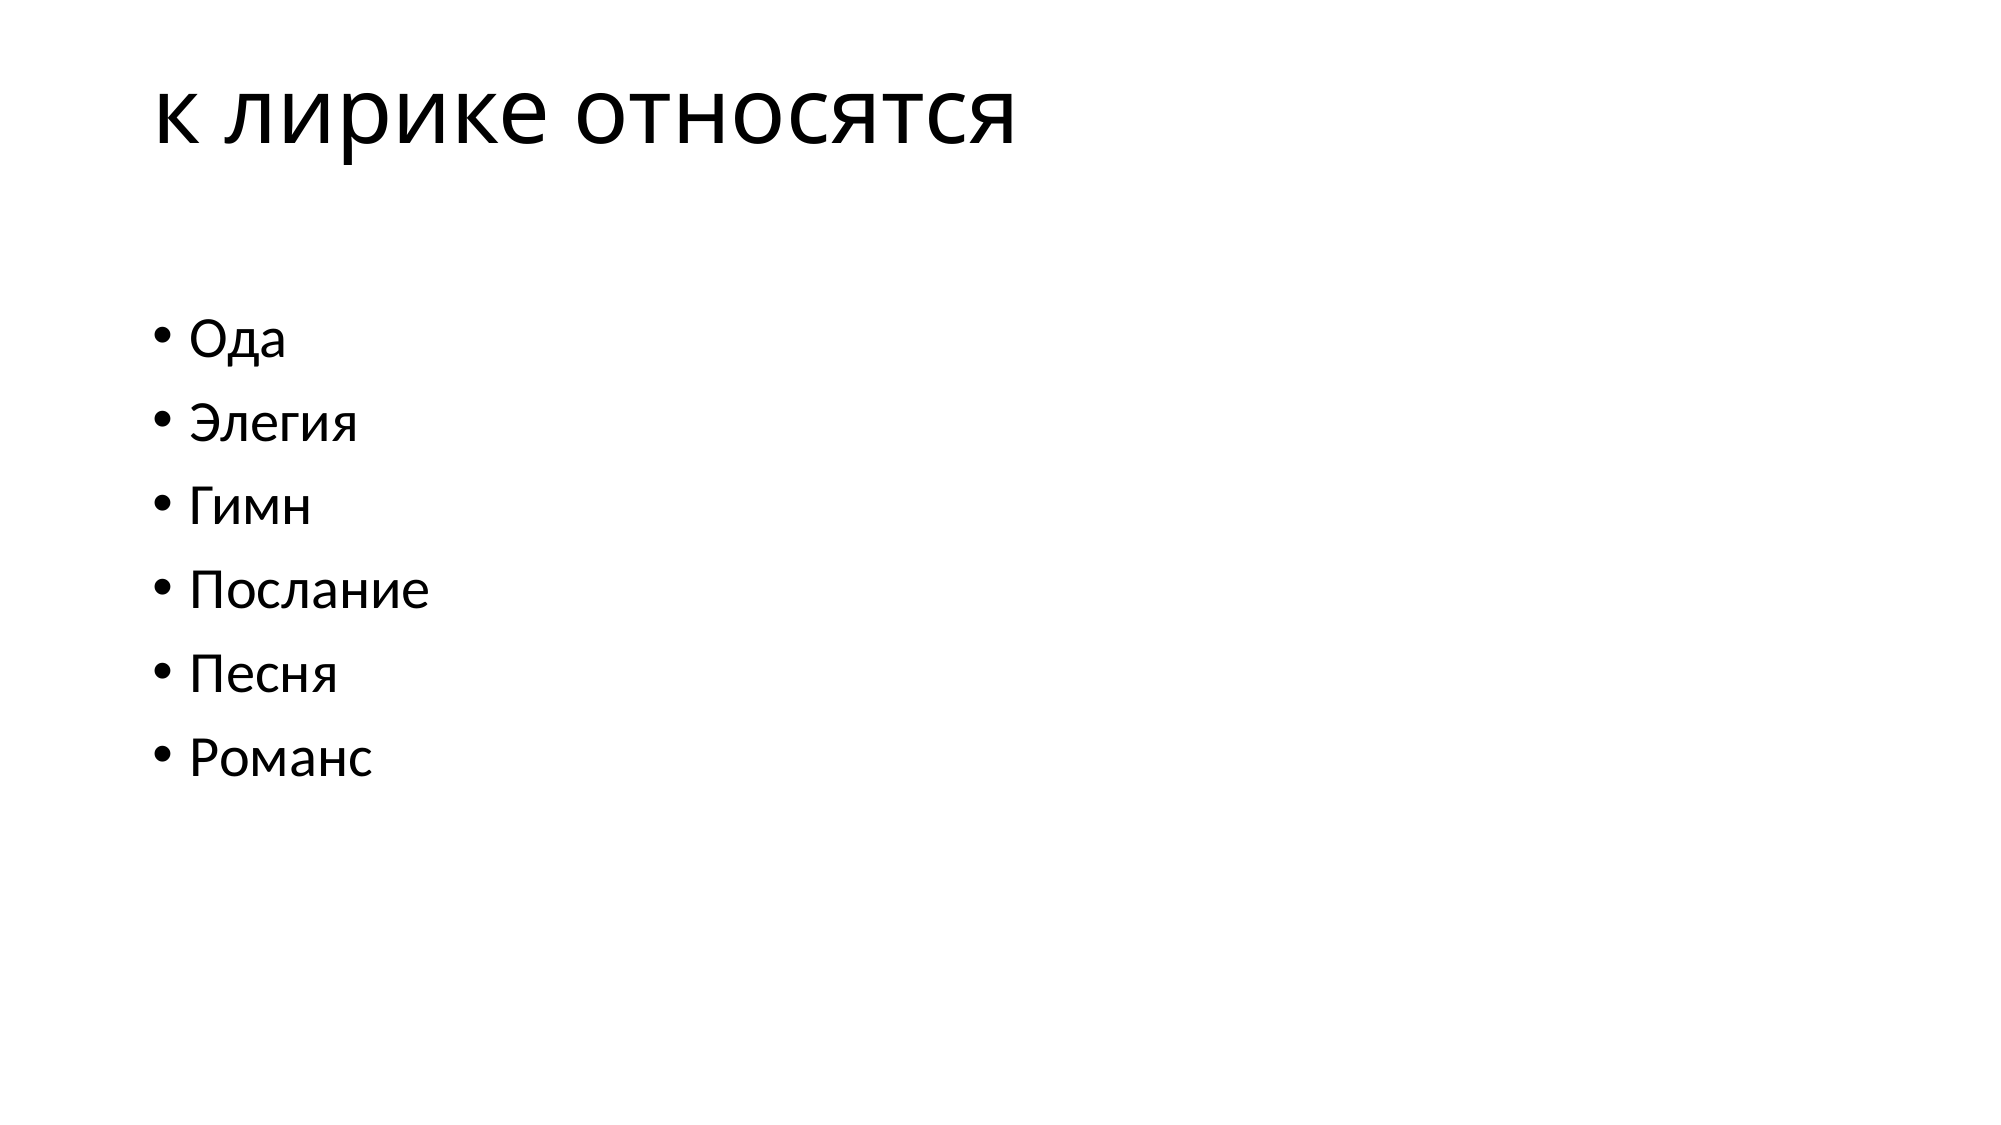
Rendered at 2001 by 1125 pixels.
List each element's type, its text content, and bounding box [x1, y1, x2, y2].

title к лирике относятся [137, 59, 1863, 278]
list Ода Элегия Гимн Послание Песня Романс [137, 299, 1863, 1014]
